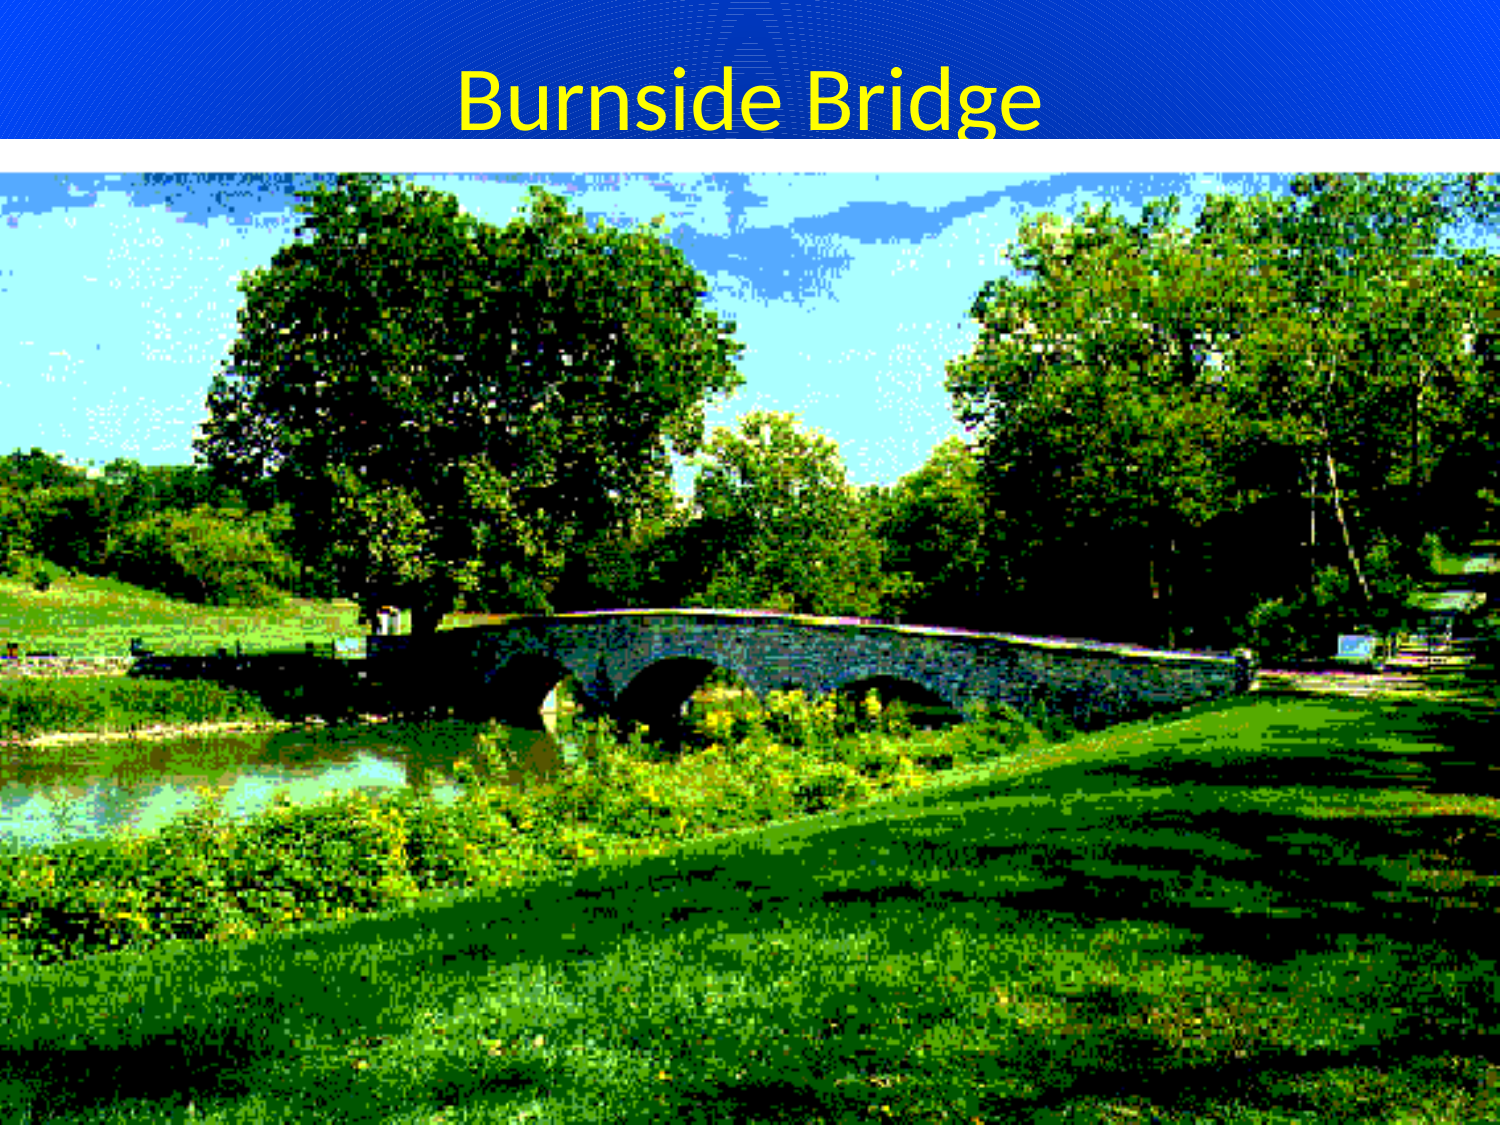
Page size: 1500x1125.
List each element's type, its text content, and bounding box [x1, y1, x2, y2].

picture [0, 139, 1500, 1125]
title Burnside Bridge [75, 0, 1425, 138]
